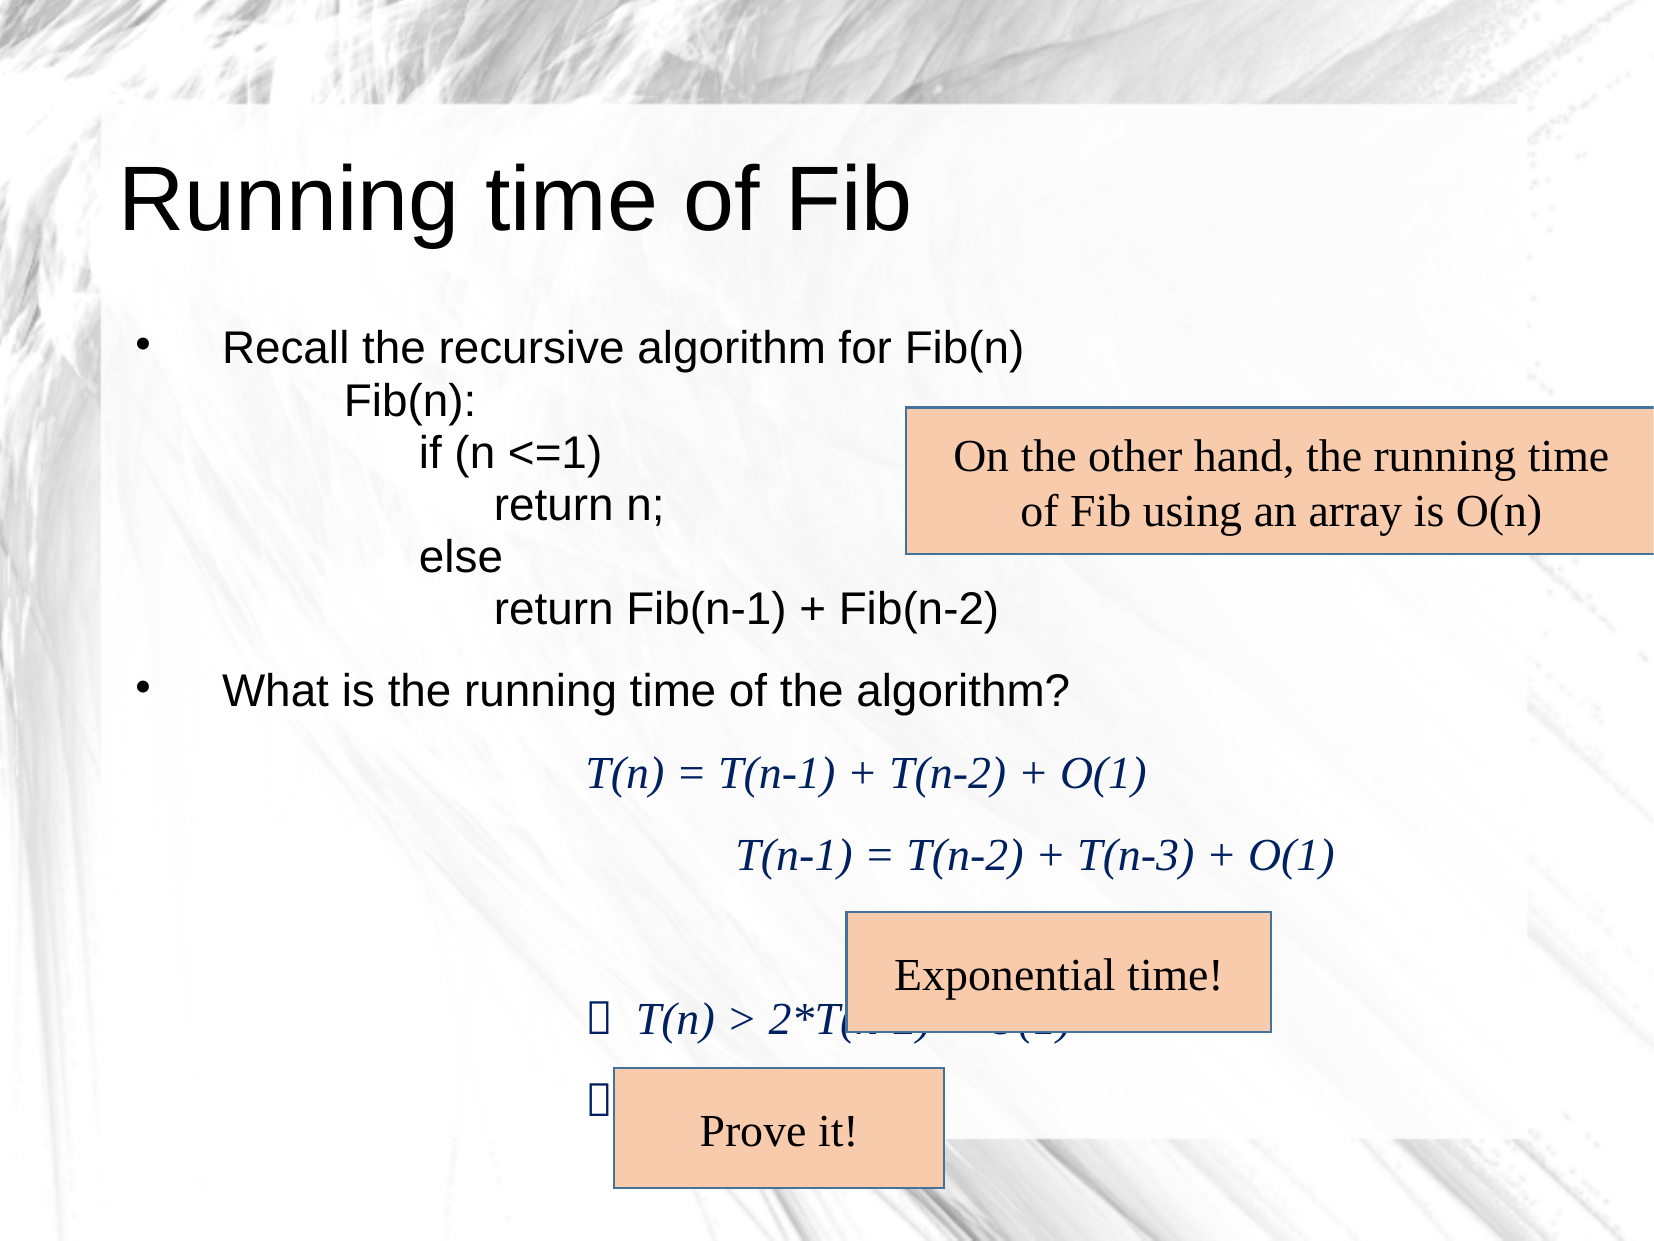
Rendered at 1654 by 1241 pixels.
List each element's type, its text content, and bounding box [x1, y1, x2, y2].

list Recall the recursive algorithm for Fib(n) Fib(n): if (n <=1) return n; else return Fib(n-1) + Fib(n-2) What is the running time of the algorithm? T(n) = T(n-1) + T(n-2) + O(1) T(n-1) = T(n-2) + T(n-3) + O(1) …  T(n) > 2*T(n-2) + O(1)  T(n) > 2n/2 [118, 319, 1571, 1109]
picture [0, 0, 1654, 1241]
text_box Exponential time! [846, 911, 1272, 1032]
title Running time of Fib [118, 112, 1506, 281]
text_box Prove it! [614, 1068, 945, 1189]
text_box On the other hand, the running time of Fib using an array is O(n) [906, 407, 1654, 554]
